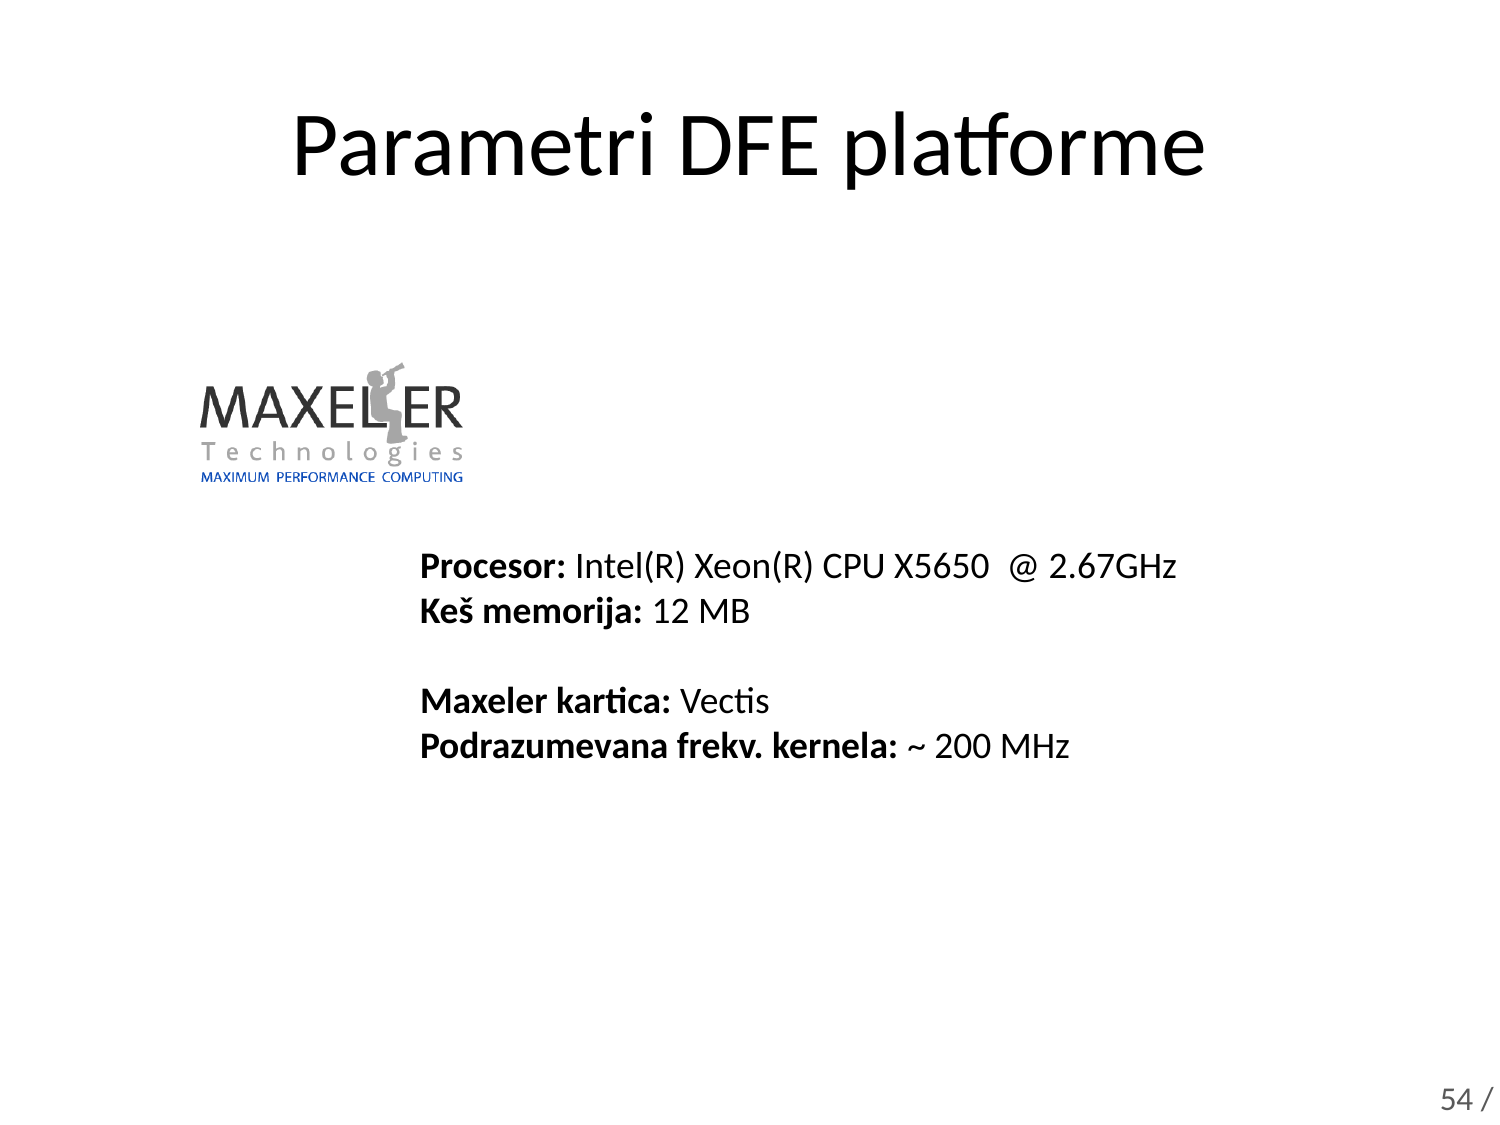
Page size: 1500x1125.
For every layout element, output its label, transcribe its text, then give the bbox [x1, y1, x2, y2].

text_box Procesor: Intel(R) Xeon(R) CPU X5650 @ 2.67GHz Keš memorija: 12 MB Maxeler kartica: Vectis Podrazumevana frekv. kernela: ~ 200 MHz [405, 533, 1193, 774]
title Parametri DFE platforme [75, 45, 1425, 233]
picture [199, 362, 463, 483]
